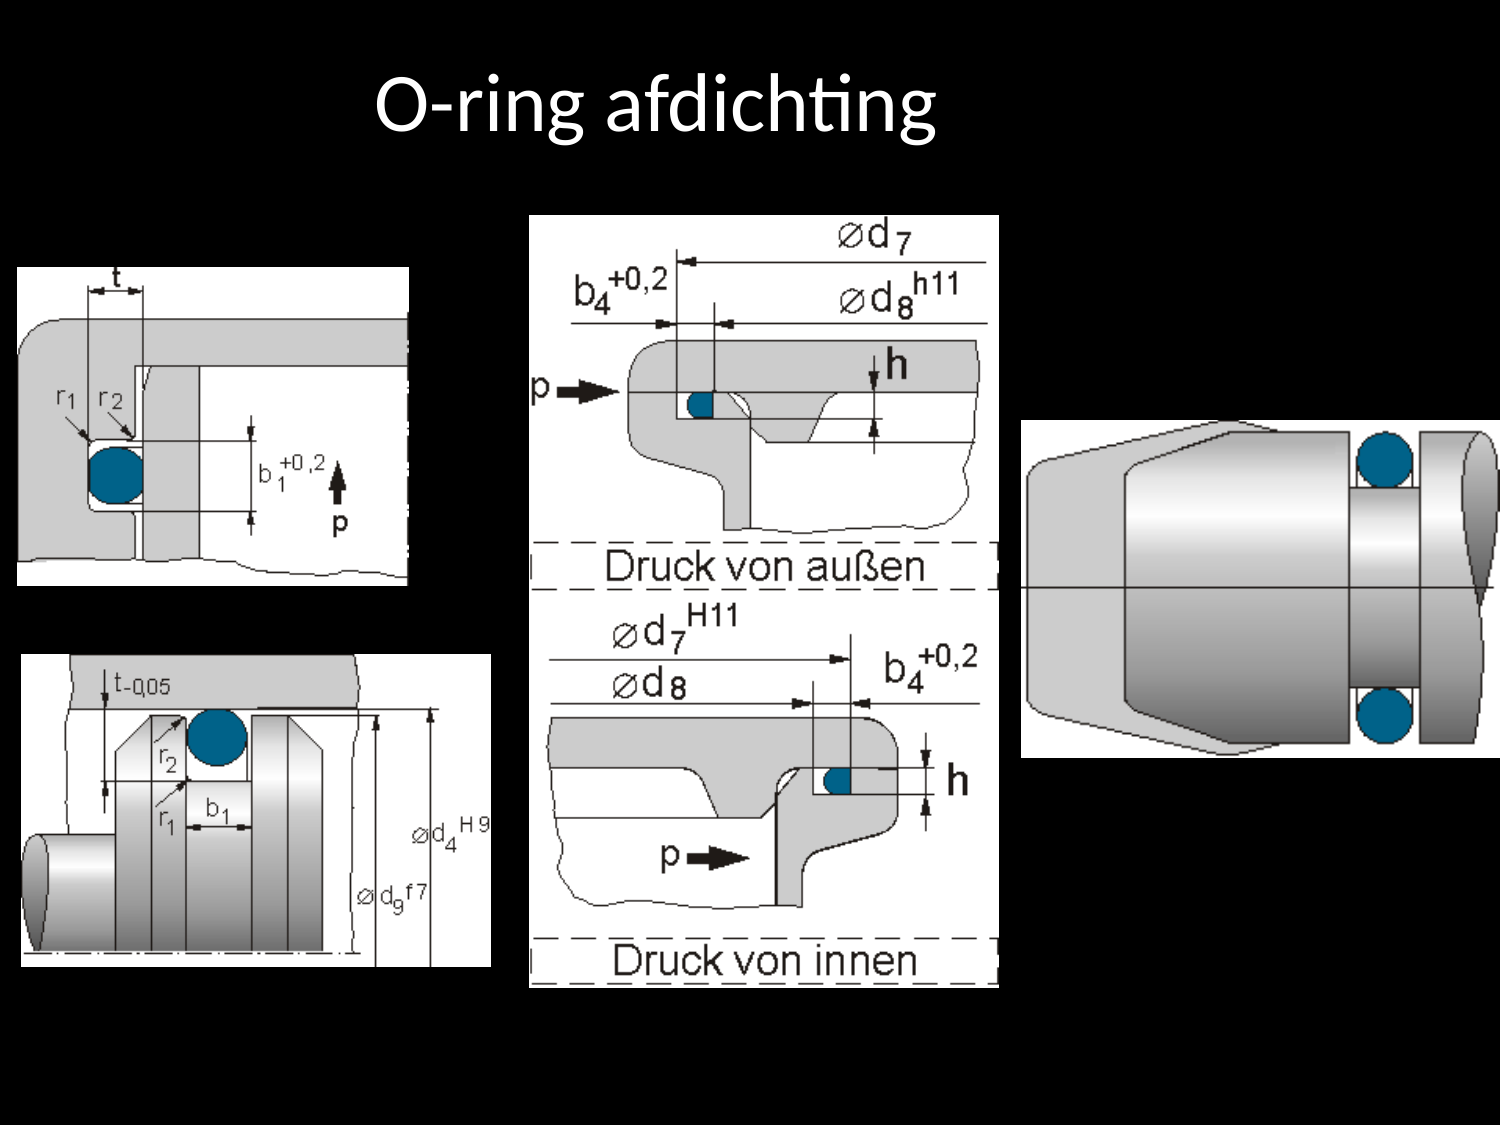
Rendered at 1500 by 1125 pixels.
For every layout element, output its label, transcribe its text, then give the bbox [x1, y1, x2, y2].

picture [1021, 420, 1500, 758]
picture [21, 654, 491, 967]
text_box O-ring afdichting [360, 41, 1176, 156]
picture [17, 266, 409, 587]
picture [528, 215, 999, 988]
